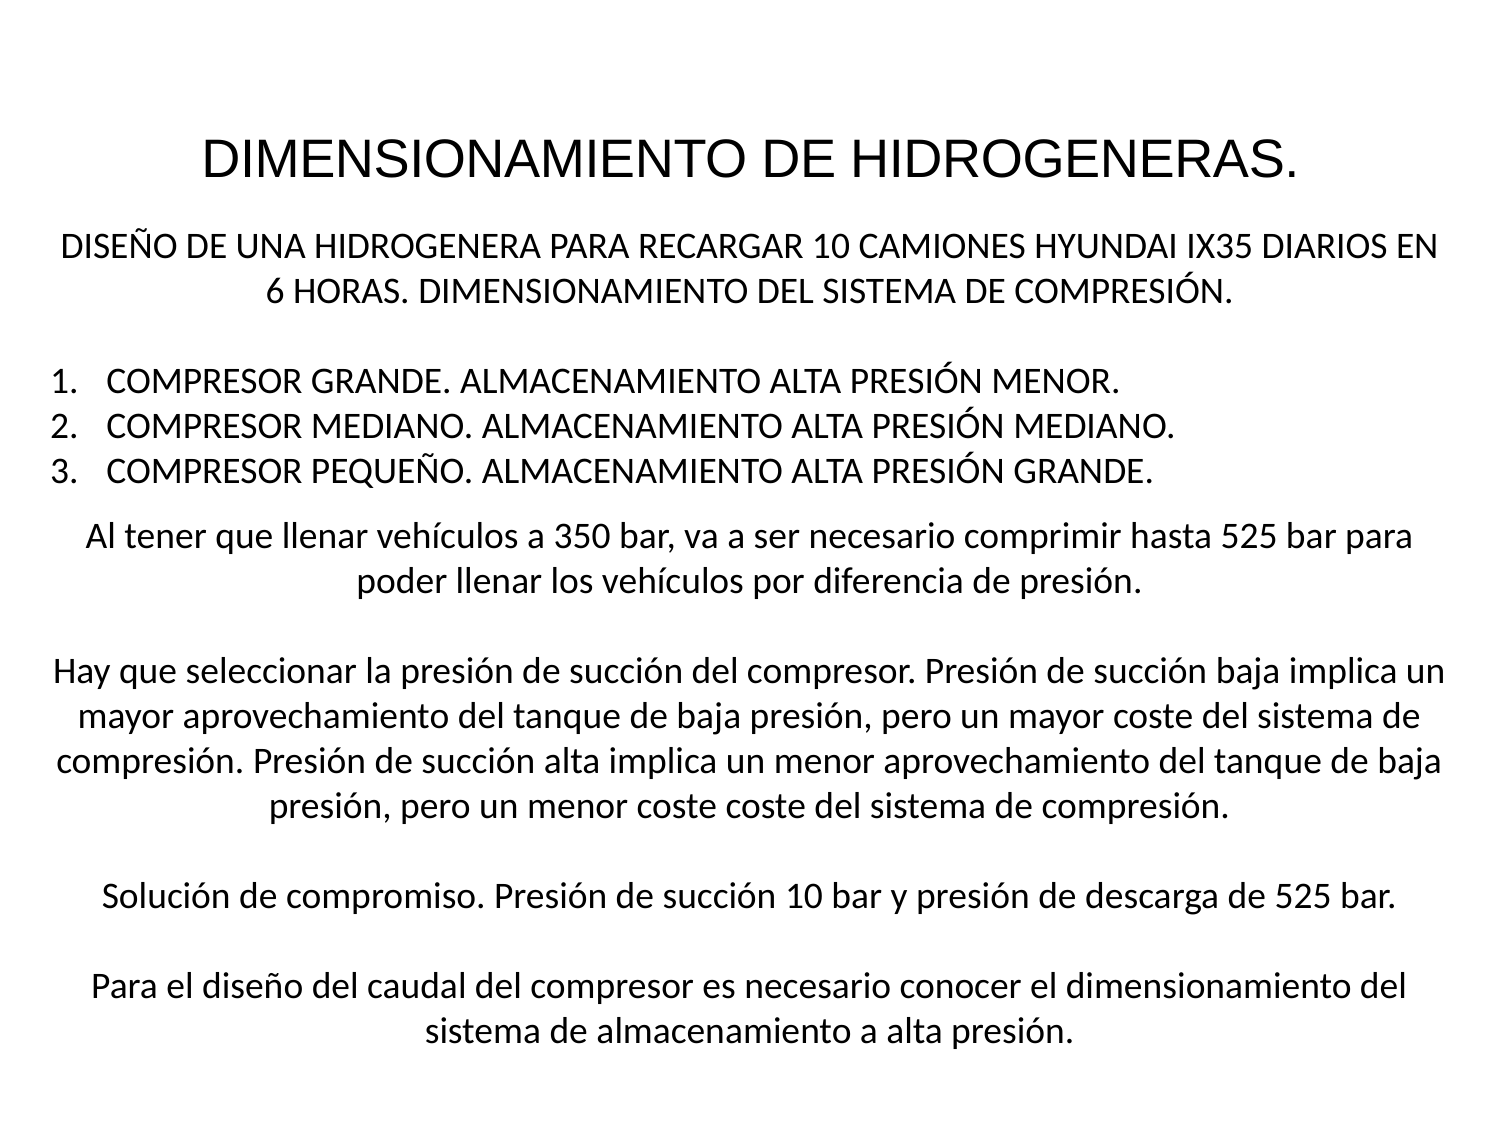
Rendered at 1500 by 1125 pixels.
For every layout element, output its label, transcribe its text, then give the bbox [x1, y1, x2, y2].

text_box DIMENSIONAMIENTO DE HIDROGENERAS. [0, 130, 1500, 190]
text_box Al tener que llenar vehículos a 350 bar, va a ser necesario comprimir hasta 525 bar para poder llenar los vehículos por diferencia de presión. Hay que seleccionar la presión de succión del compresor. Presión de succión baja implica un mayor aprovechamiento del tanque de baja presión, pero un mayor coste del sistema de compresión. Presión de succión alta implica un menor aprovechamiento del tanque de baja presión, pero un menor coste coste del sistema de compresión. Solución de compromiso. Presión de succión 10 bar y presión de descarga de 525 bar. Para el diseño del caudal del compresor es necesario conocer el dimensionamiento del sistema de almacenamiento a alta presión. [35, 503, 1465, 1058]
text_box DISEÑO DE UNA HIDROGENERA PARA RECARGAR 10 CAMIONES HYUNDAI IX35 DIARIOS EN 6 HORAS. DIMENSIONAMIENTO DEL SISTEMA DE COMPRESIÓN. COMPRESOR GRANDE. ALMACENAMIENTO ALTA PRESIÓN MENOR. COMPRESOR MEDIANO. ALMACENAMIENTO ALTA PRESIÓN MEDIANO. COMPRESOR PEQUEÑO. ALMACENAMIENTO ALTA PRESIÓN GRANDE. [35, 213, 1465, 499]
